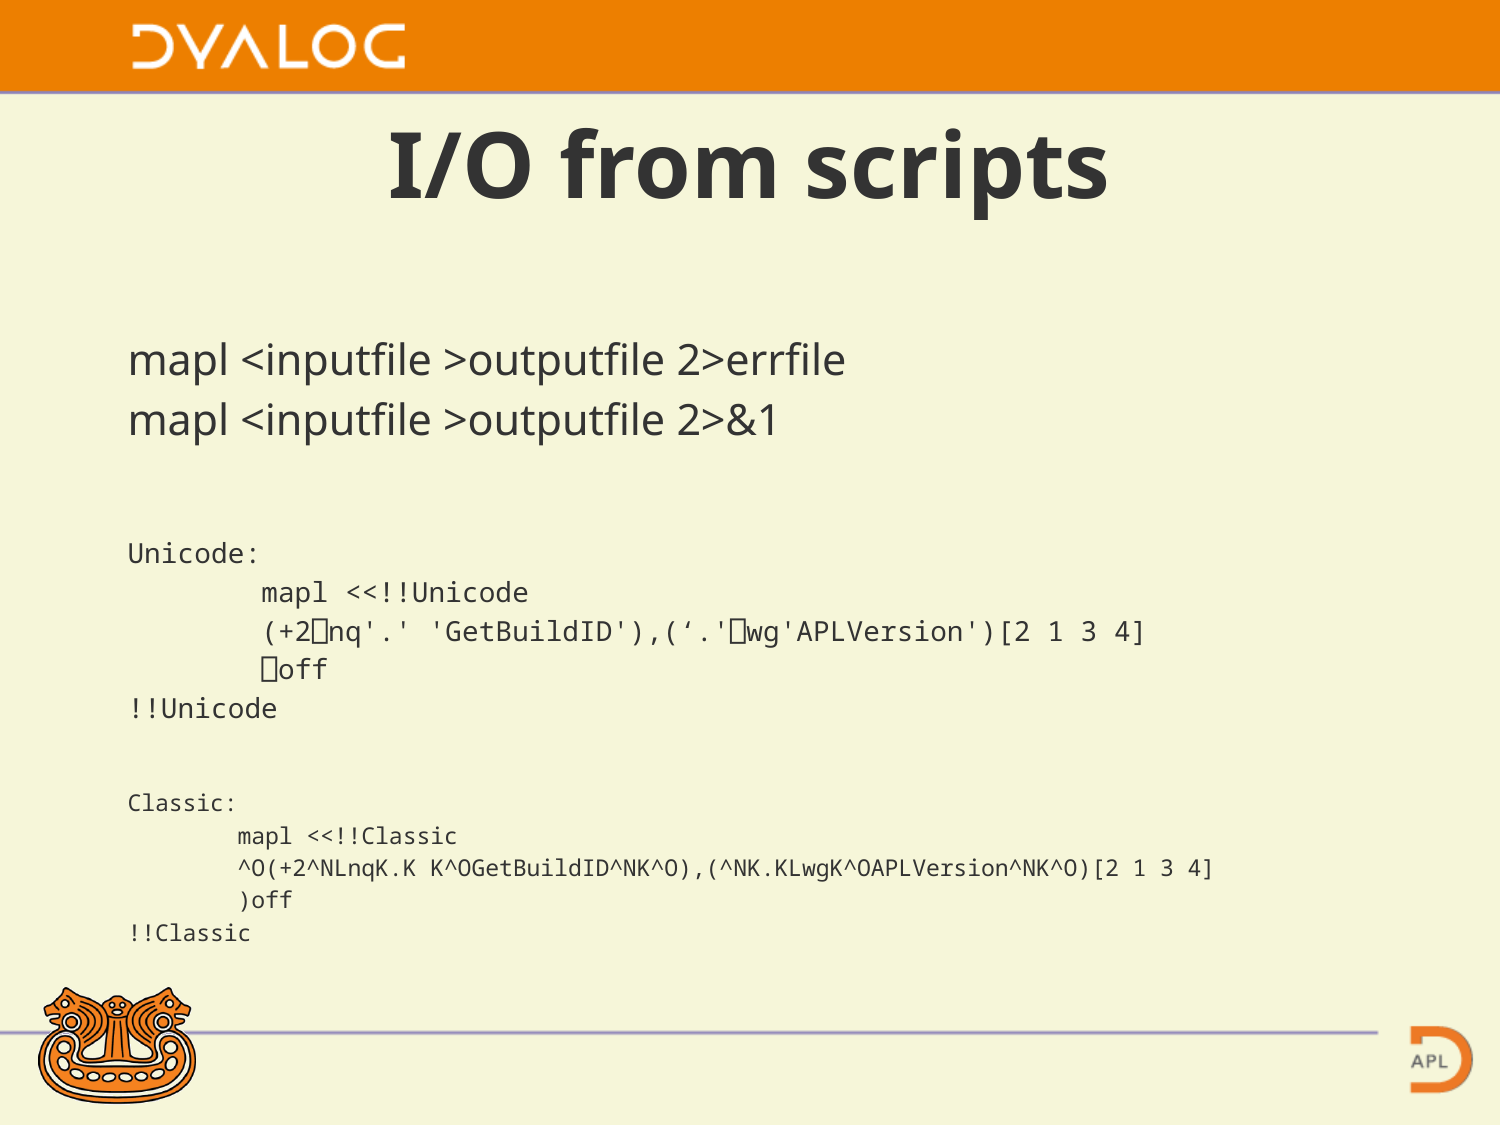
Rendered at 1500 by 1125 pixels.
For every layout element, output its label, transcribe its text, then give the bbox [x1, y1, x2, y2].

title I/O from scripts [112, 99, 1388, 288]
picture [0, 0, 1500, 1125]
text_box mapl <inputfile >outputfile 2>errfile mapl <inputfile >outputfile 2>&1 Unicode: mapl <<!!Unicode (+2⎕nq'.' 'GetBuildID'),(‘.'⎕wg'APLVersion')[2 1 3 4] ⎕off !!Unicode Classic: mapl <<!!Classic ^O(+2^NLnqK.K K^OGetBuildID^NK^O),(^NK.KLwgK^OAPLVersion^NK^O)[2 1 3 4] )off !!Classic [112, 324, 1388, 1000]
